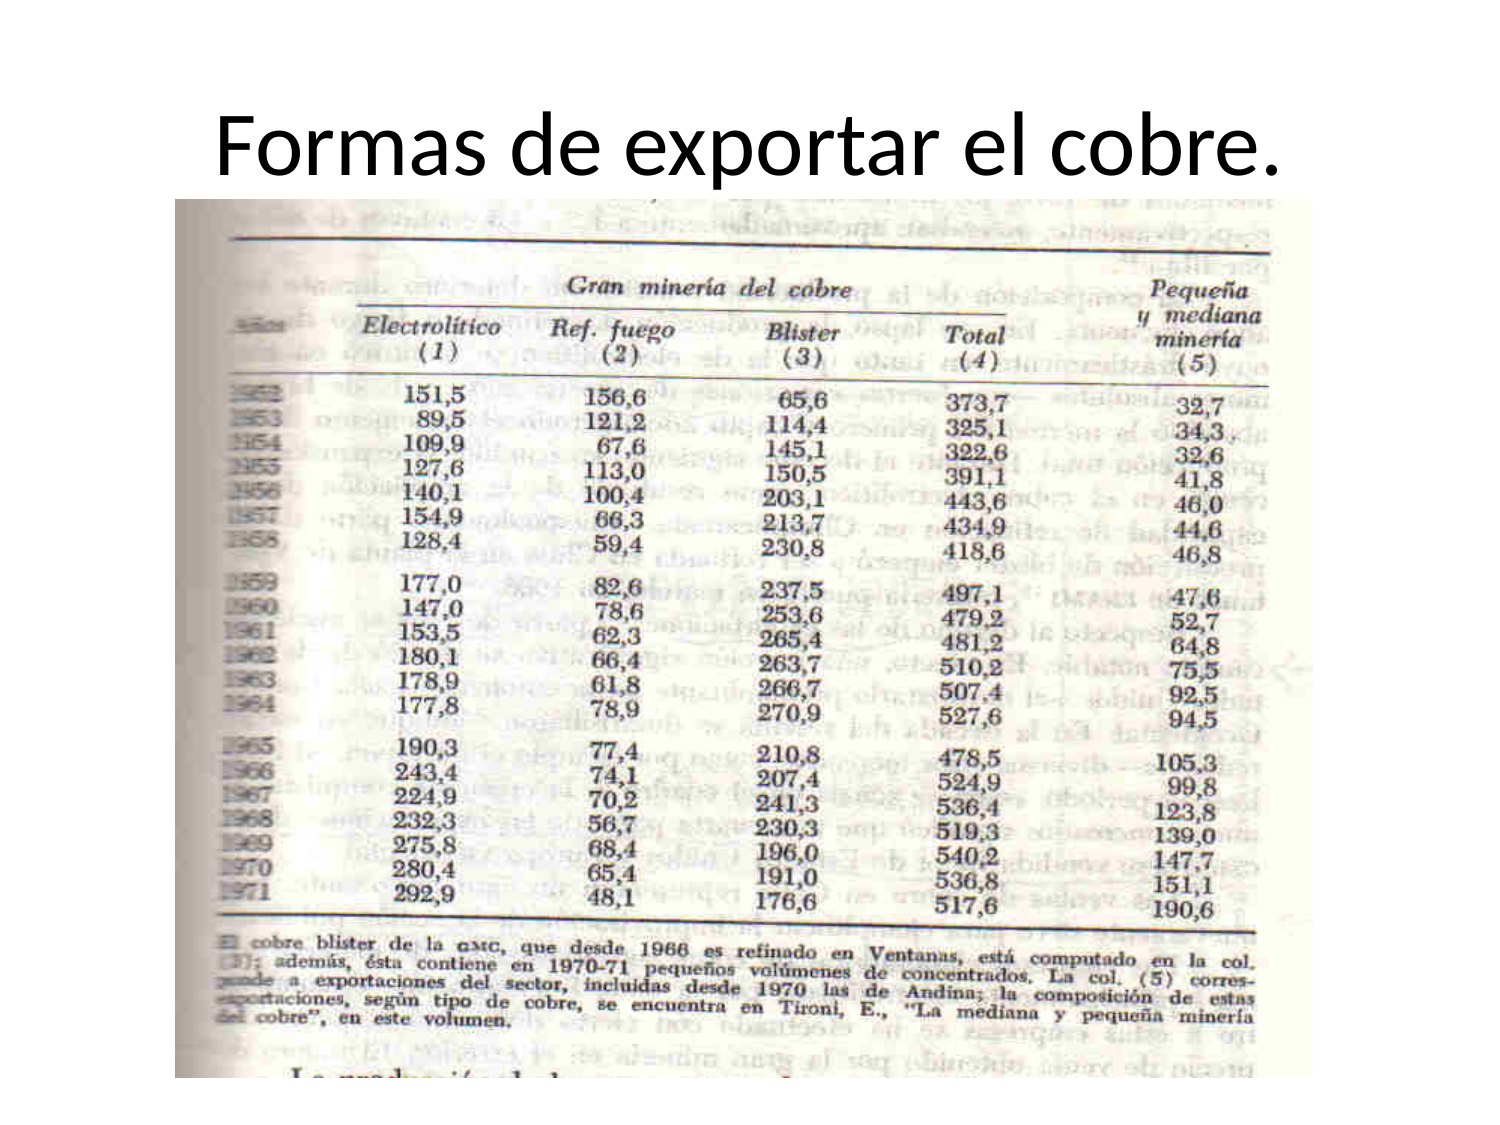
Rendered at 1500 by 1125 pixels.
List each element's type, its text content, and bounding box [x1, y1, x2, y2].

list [175, 198, 1313, 1079]
title Formas de exportar el cobre. [75, 45, 1425, 233]
